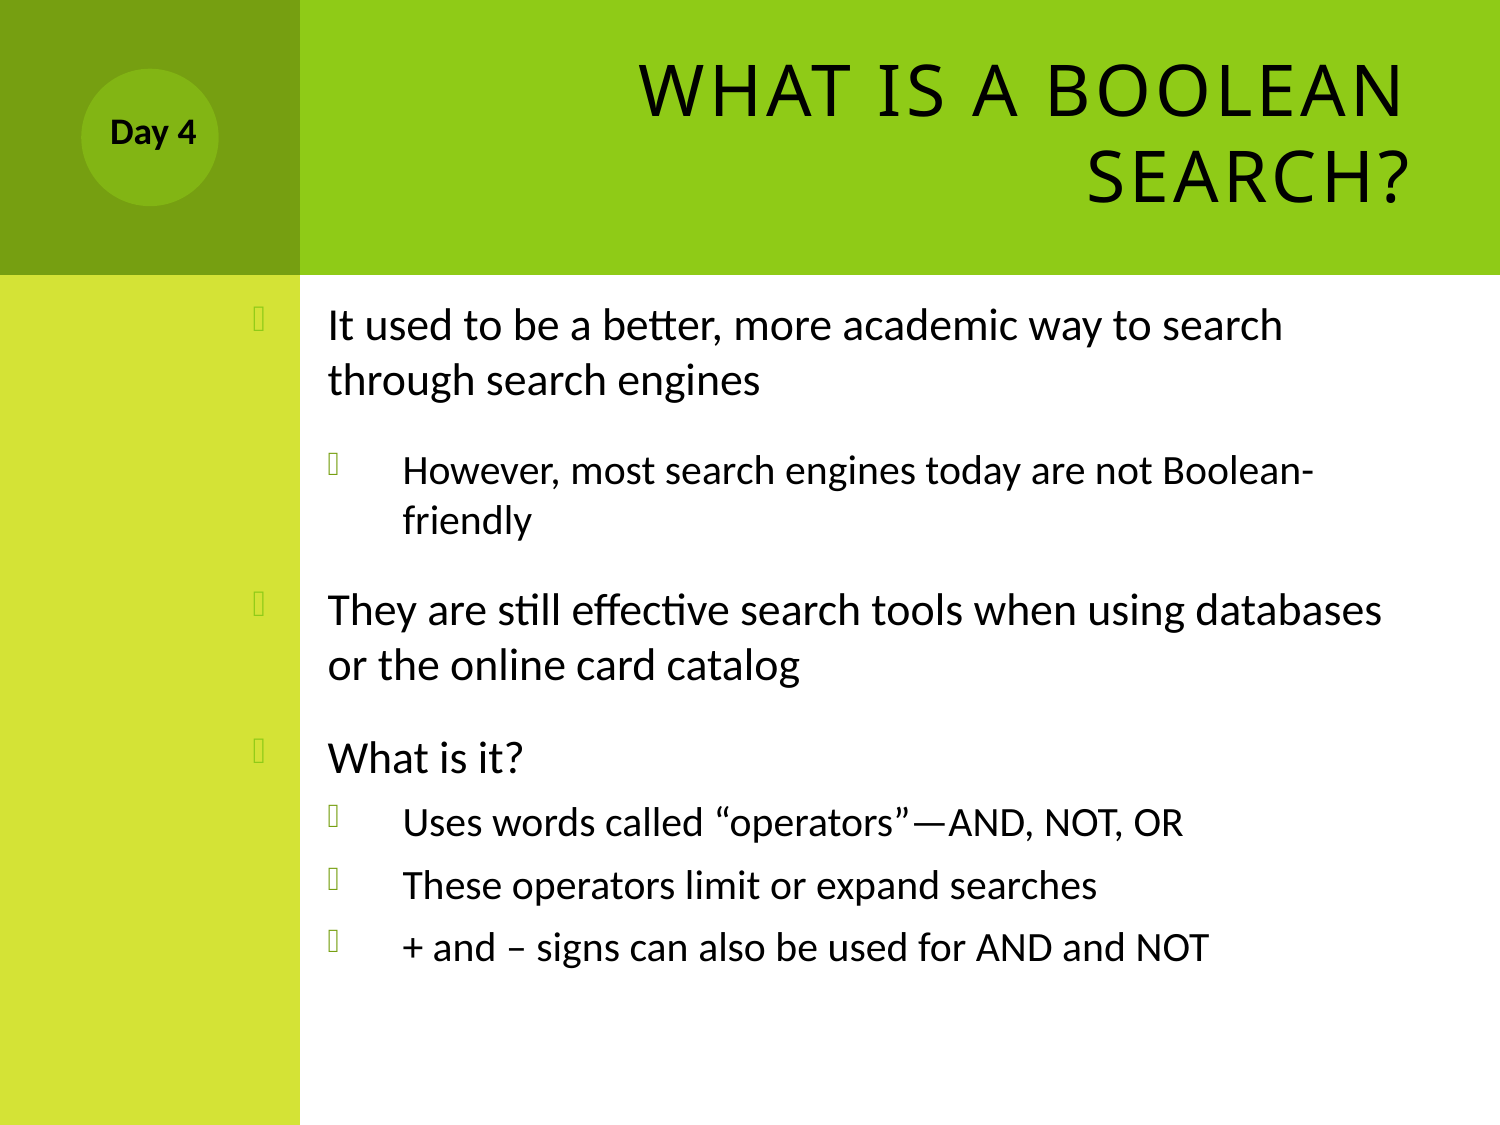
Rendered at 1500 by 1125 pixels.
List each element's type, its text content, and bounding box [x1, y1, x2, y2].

text_box Day 4 [95, 99, 212, 160]
list It used to be a better, more academic way to search through search engines However, most search engines today are not Boolean-friendly They are still effective search tools when using databases or the online card catalog What is it? Uses words called “operators”—AND, NOT, OR These operators limit or expand searches + and – signs can also be used for AND and NOT [237, 287, 1425, 1005]
title What is a Boolean Search? [399, 37, 1425, 225]
